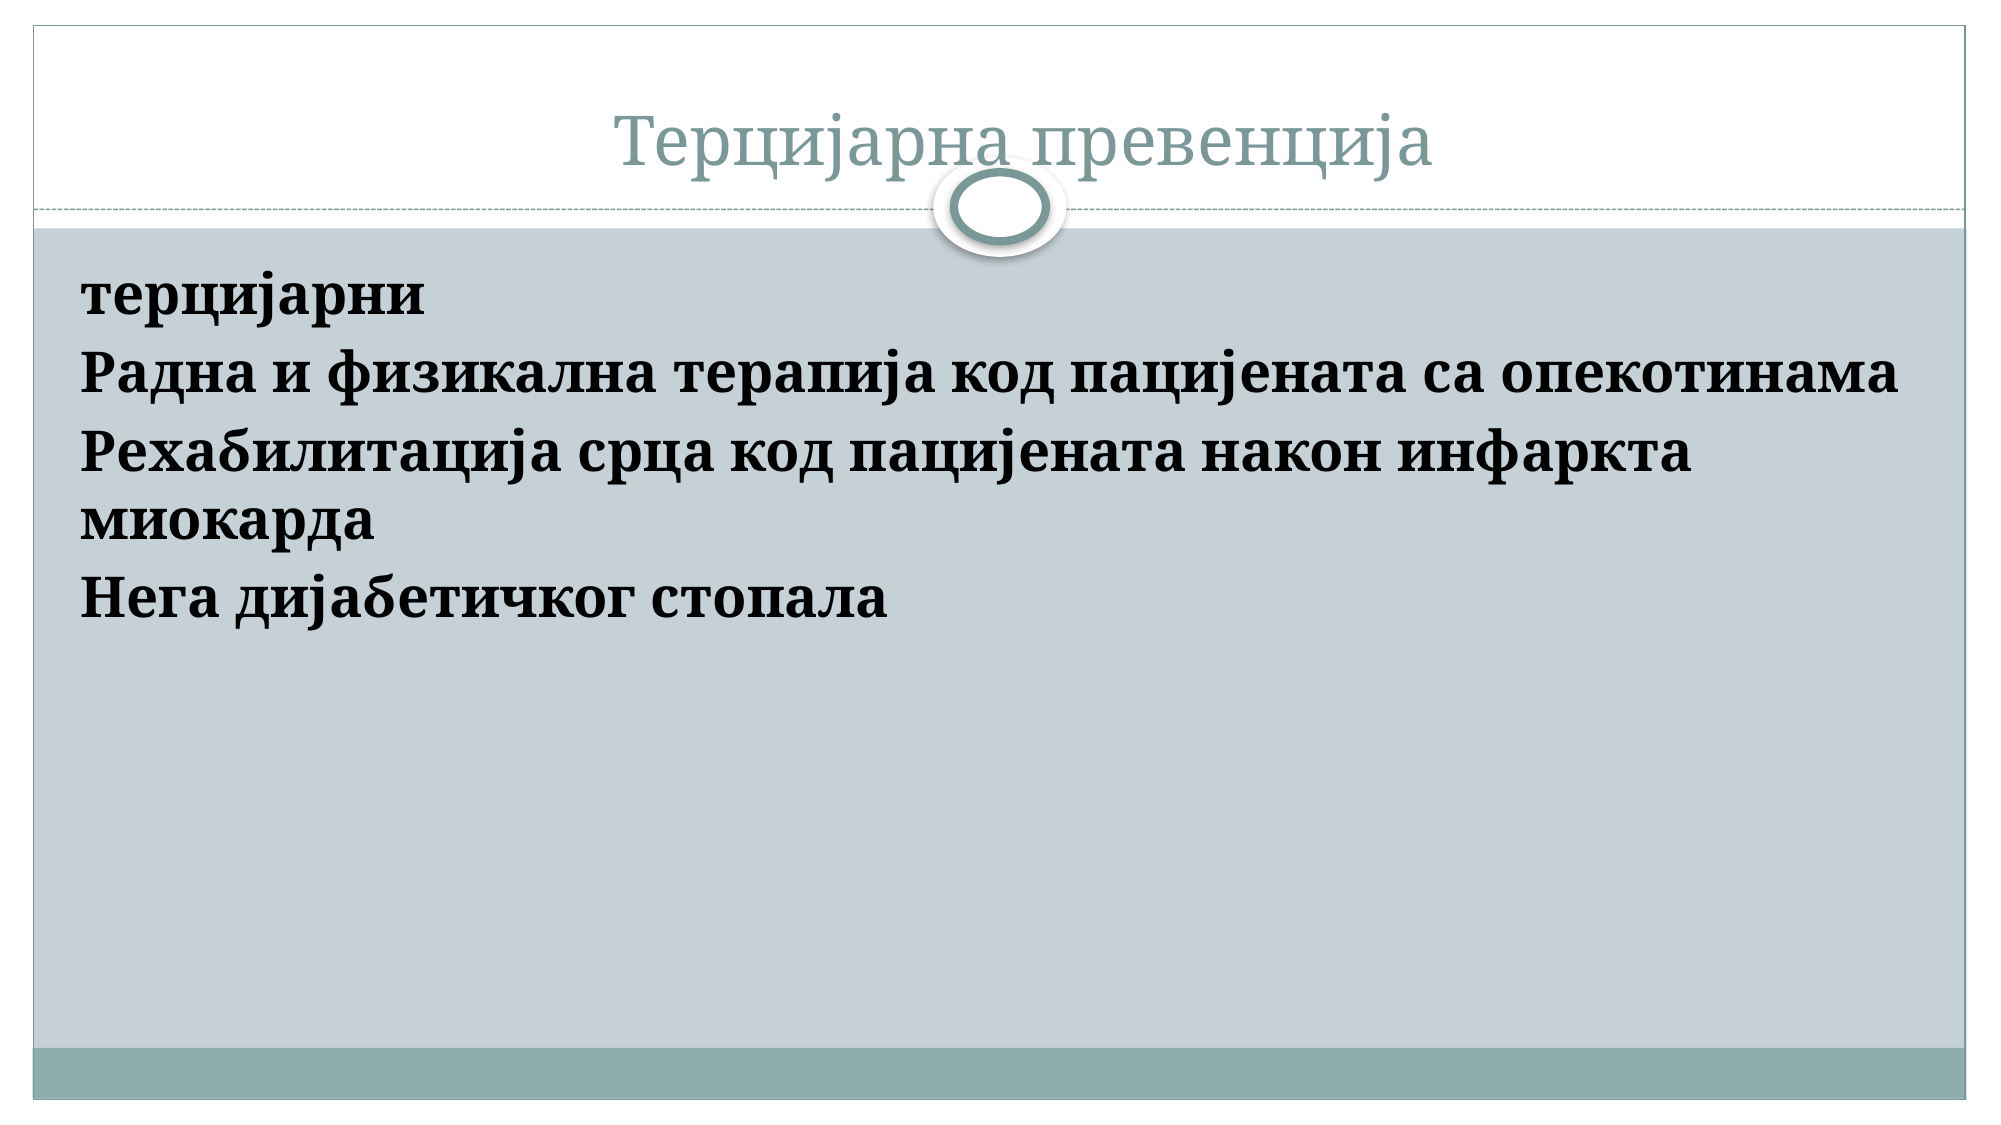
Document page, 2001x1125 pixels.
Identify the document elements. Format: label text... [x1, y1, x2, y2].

text_box Терцијарна превенција [91, 62, 1958, 187]
list терцијарни Радна и физикална терапија код пацијената са опекотинама Рехабилитација срца код пацијената након инфаркта миокарда Нега дијабетичког стопала [66, 250, 1926, 1001]
